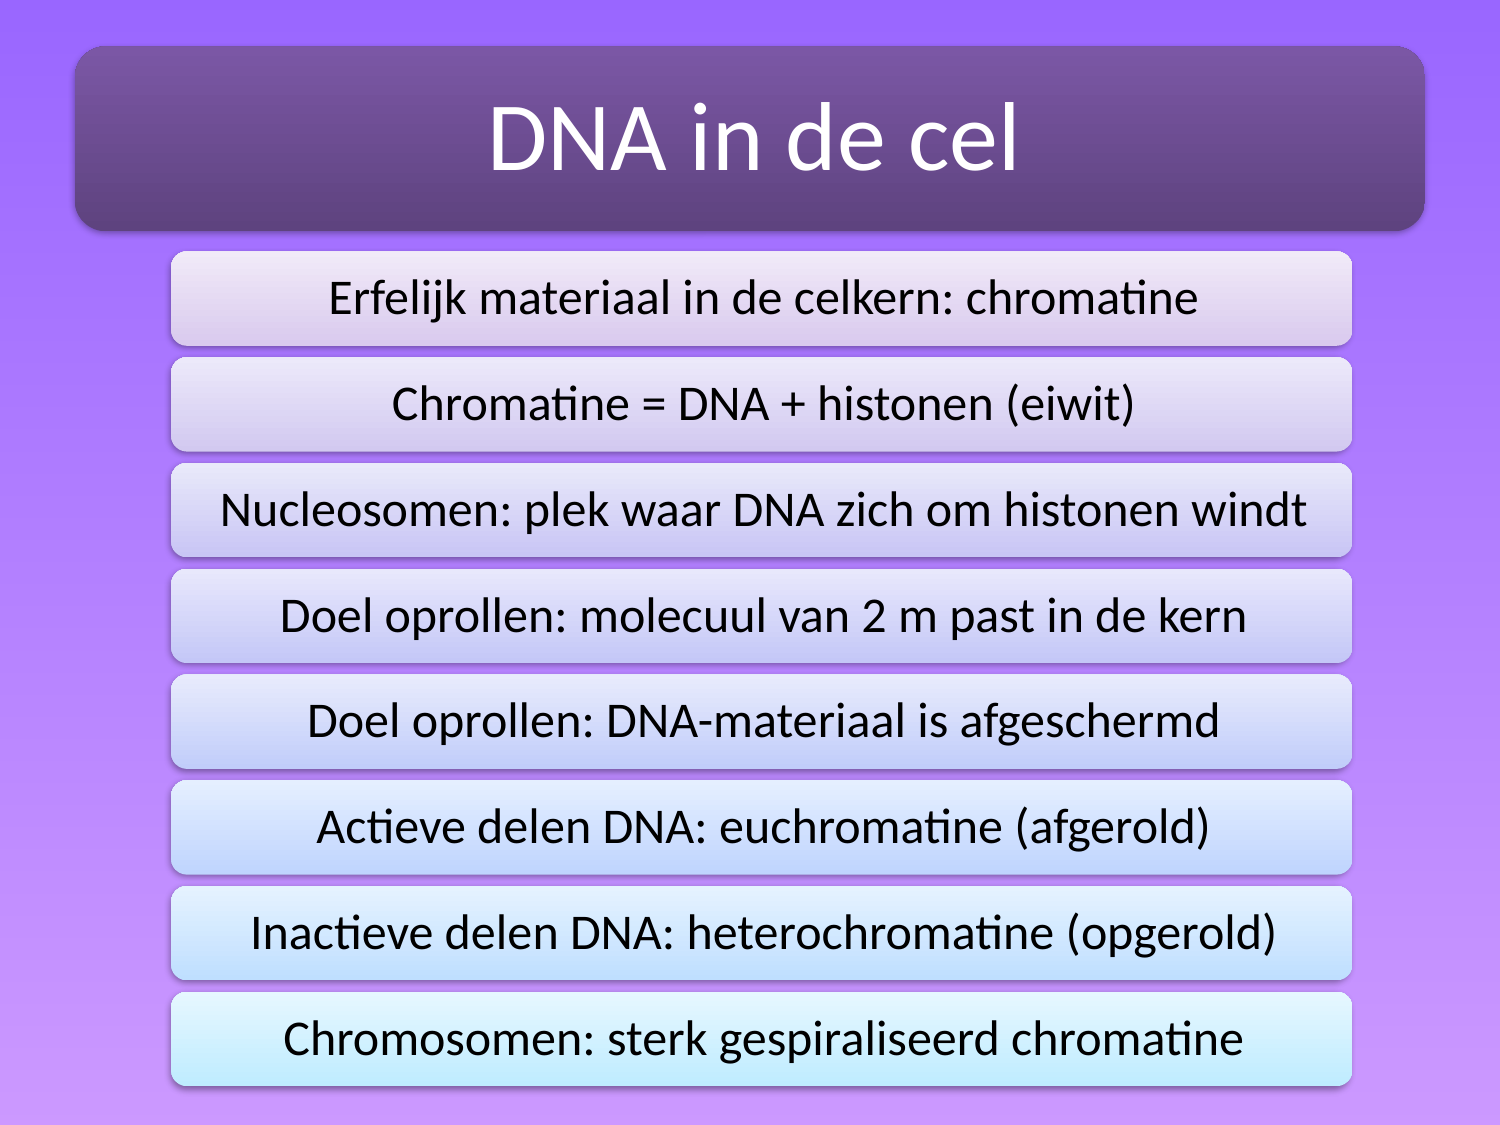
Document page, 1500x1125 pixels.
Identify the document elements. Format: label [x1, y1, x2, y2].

text_box [74, 44, 1426, 233]
list [170, 243, 1353, 1095]
